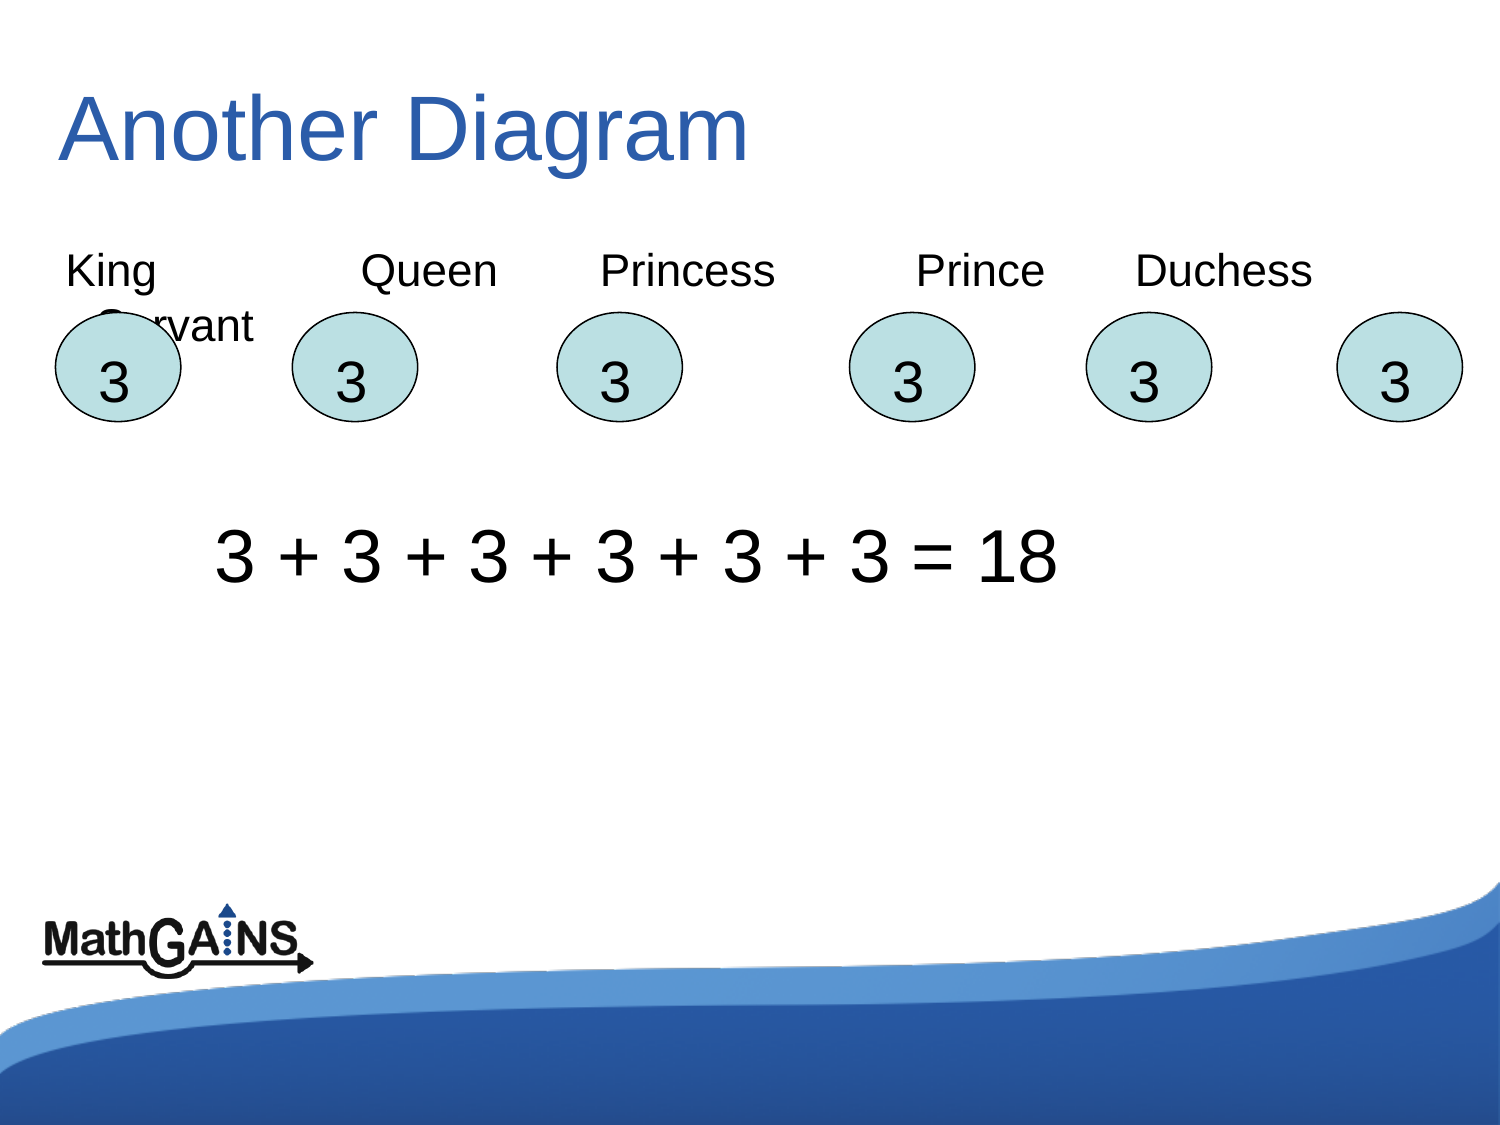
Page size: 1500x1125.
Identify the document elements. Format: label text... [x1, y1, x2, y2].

text_box 3 + 3 + 3 + 3 + 3 + 3 = 18 [200, 499, 1275, 605]
title Another Diagram [49, 0, 851, 232]
list King Queen Princess Prince Duchess Servant [24, 232, 1500, 376]
picture [0, 878, 1500, 1125]
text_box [55, 312, 1463, 422]
